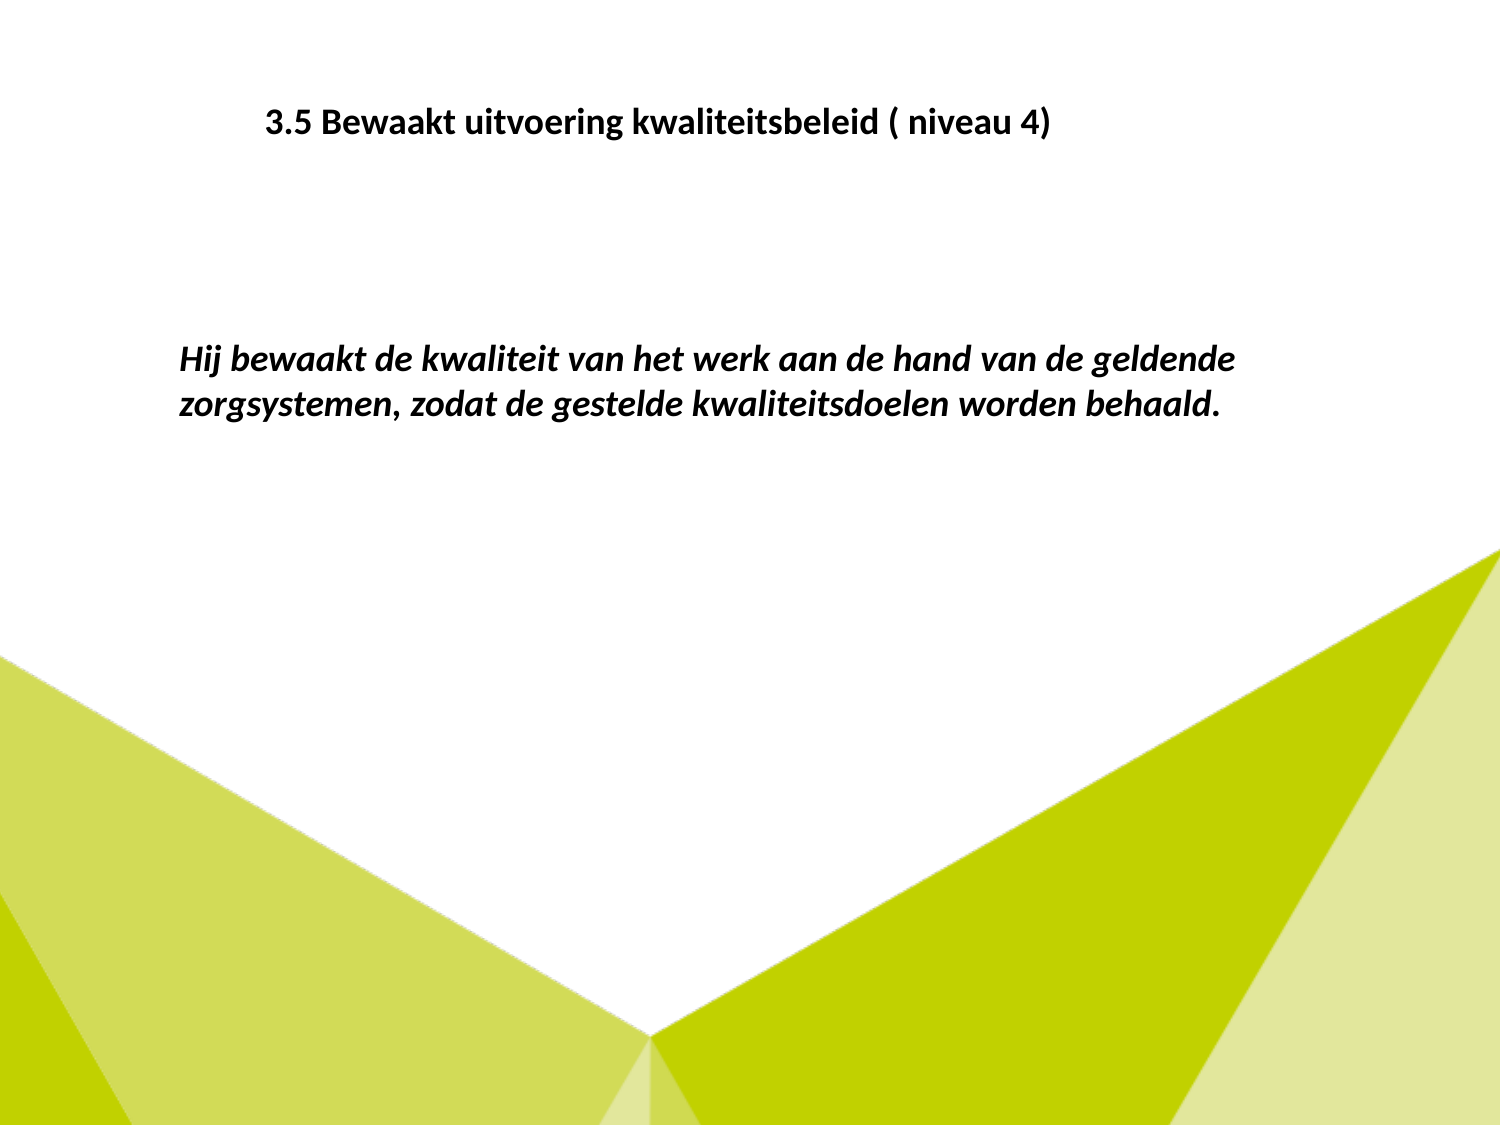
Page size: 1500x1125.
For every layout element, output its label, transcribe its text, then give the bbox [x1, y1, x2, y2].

text_box 3.5 Bewaakt uitvoering kwaliteitsbeleid ( niveau 4) [249, 89, 1391, 150]
text_box Hij bewaakt de kwaliteit van het werk aan de hand van de geldende zorgsystemen, zodat de gestelde kwaliteitsdoelen worden behaald. [164, 326, 1334, 474]
picture [0, 475, 1500, 1125]
